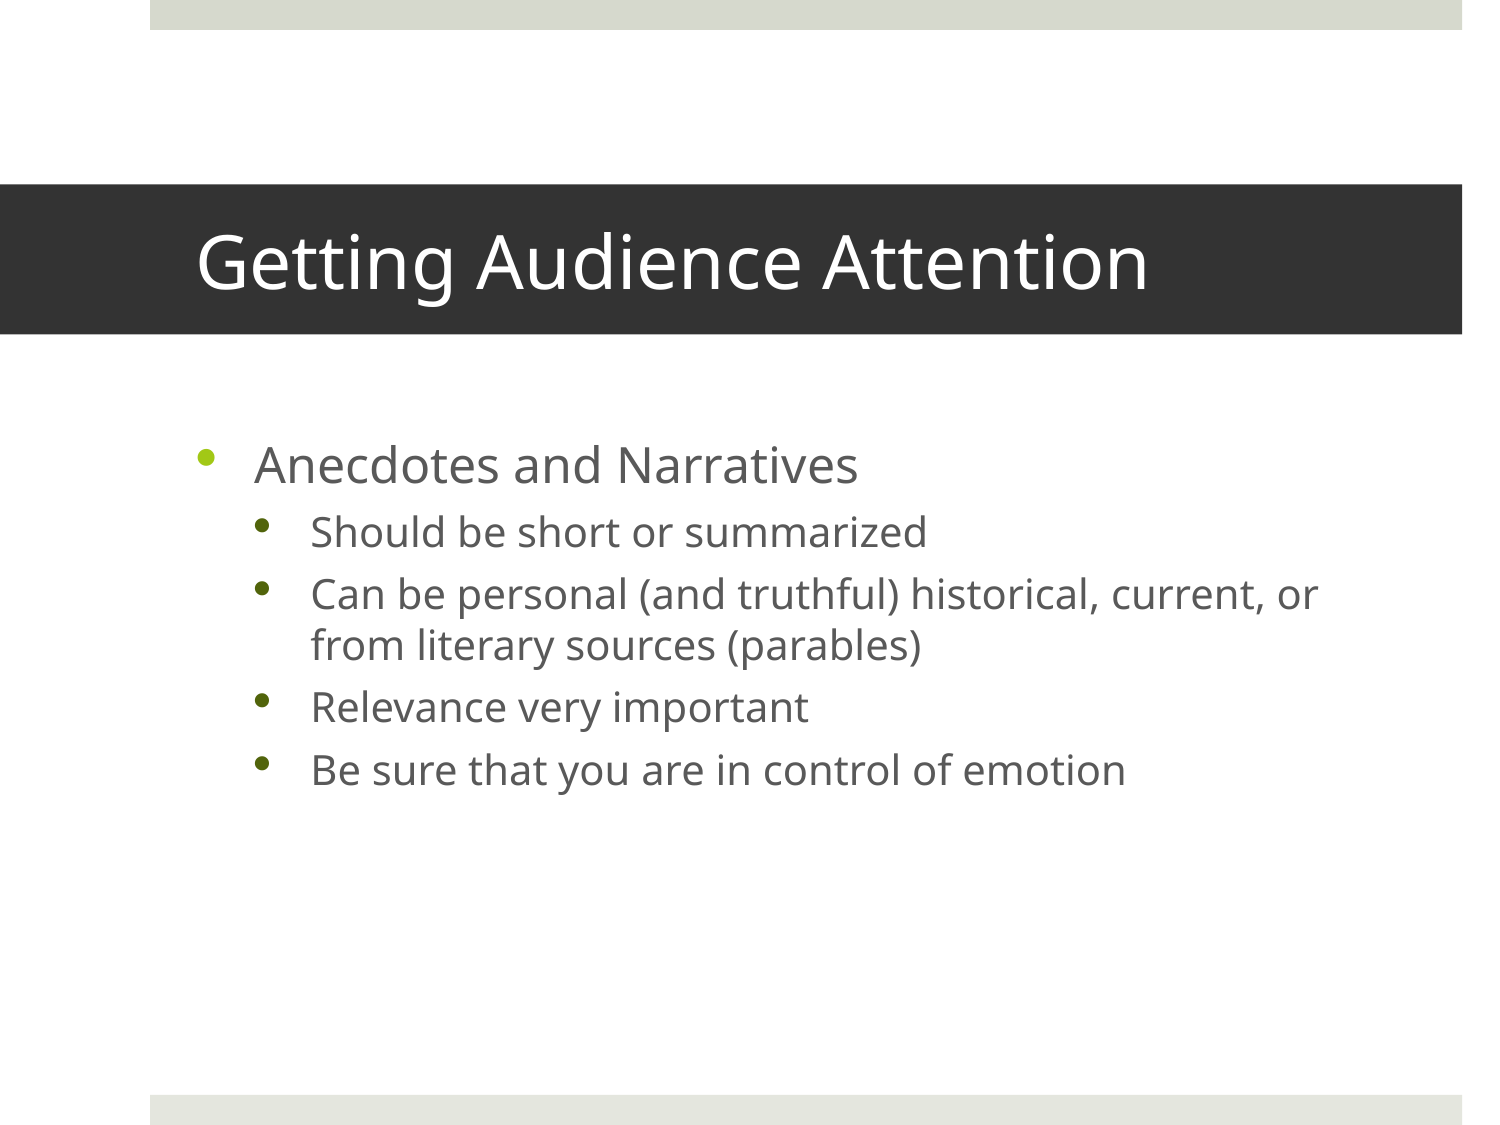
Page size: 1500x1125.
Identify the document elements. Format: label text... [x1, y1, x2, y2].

list Anecdotes and Narratives Should be short or summarized Can be personal (and truthful) historical, current, or from literary sources (parables) Relevance very important Be sure that you are in control of emotion [182, 425, 1432, 1028]
title Getting Audience Attention [0, 184, 1463, 335]
